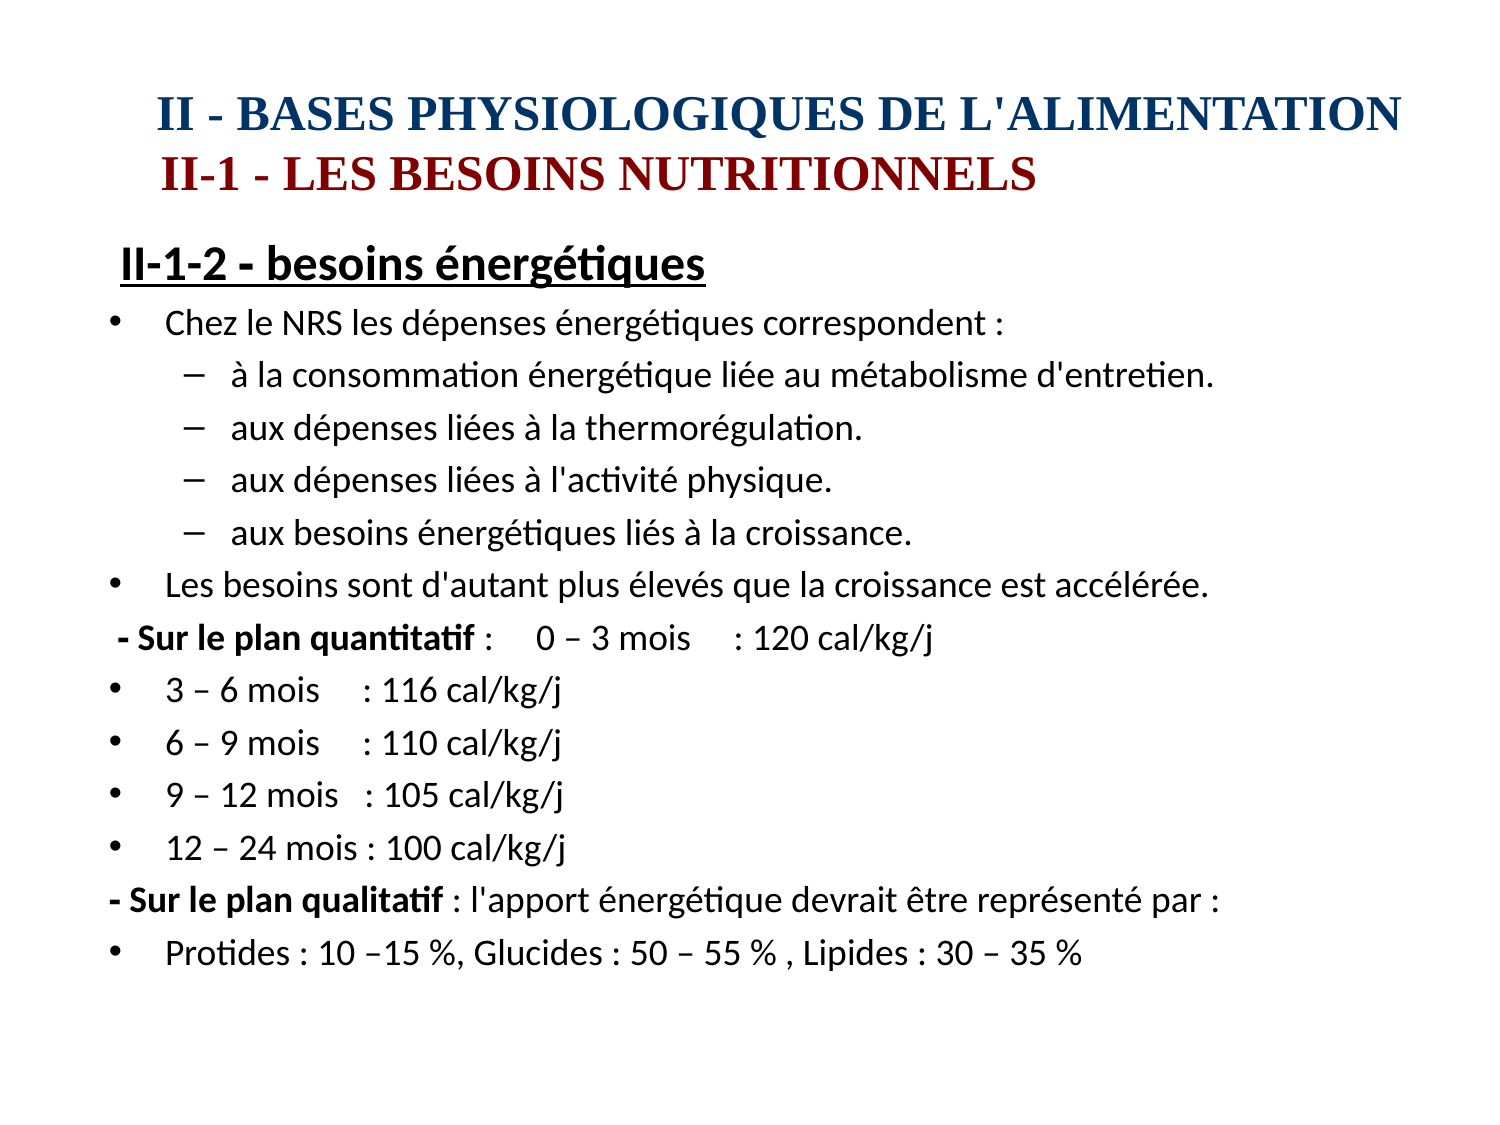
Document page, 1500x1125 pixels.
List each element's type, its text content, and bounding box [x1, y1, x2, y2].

title II ‑ BASES PHYSIOLOGIQUES DE L'ALIMENTATION II-1 ‑ LES BESOINS NUTRITIONNELS [70, 46, 1421, 235]
list II-1-2 ‑ besoins énergétiques Chez le NRS les dépenses énergétiques correspondent : à la consommation énergétique liée au métabolisme d'entretien. aux dépenses liées à la thermorégulation. aux dépenses liées à l'activité physique. aux besoins énergétiques liés à la croissance. Les besoins sont d'autant plus élevés que la croissance est accélérée. ‑ Sur le plan quantitatif : 0 – 3 mois : 120 cal/kg/j 3 – 6 mois : 116 cal/kg/j 6 – 9 mois : 110 cal/kg/j 9 – 12 mois : 105 cal/kg/j 12 – 24 mois : 100 cal/kg/j ‑ Sur le plan qualitatif : l'apport énergétique devrait être représenté par : Protides : 10 –15 %, Glucides : 50 – 55 % , Lipides : 30 – 35 % [93, 222, 1444, 1125]
